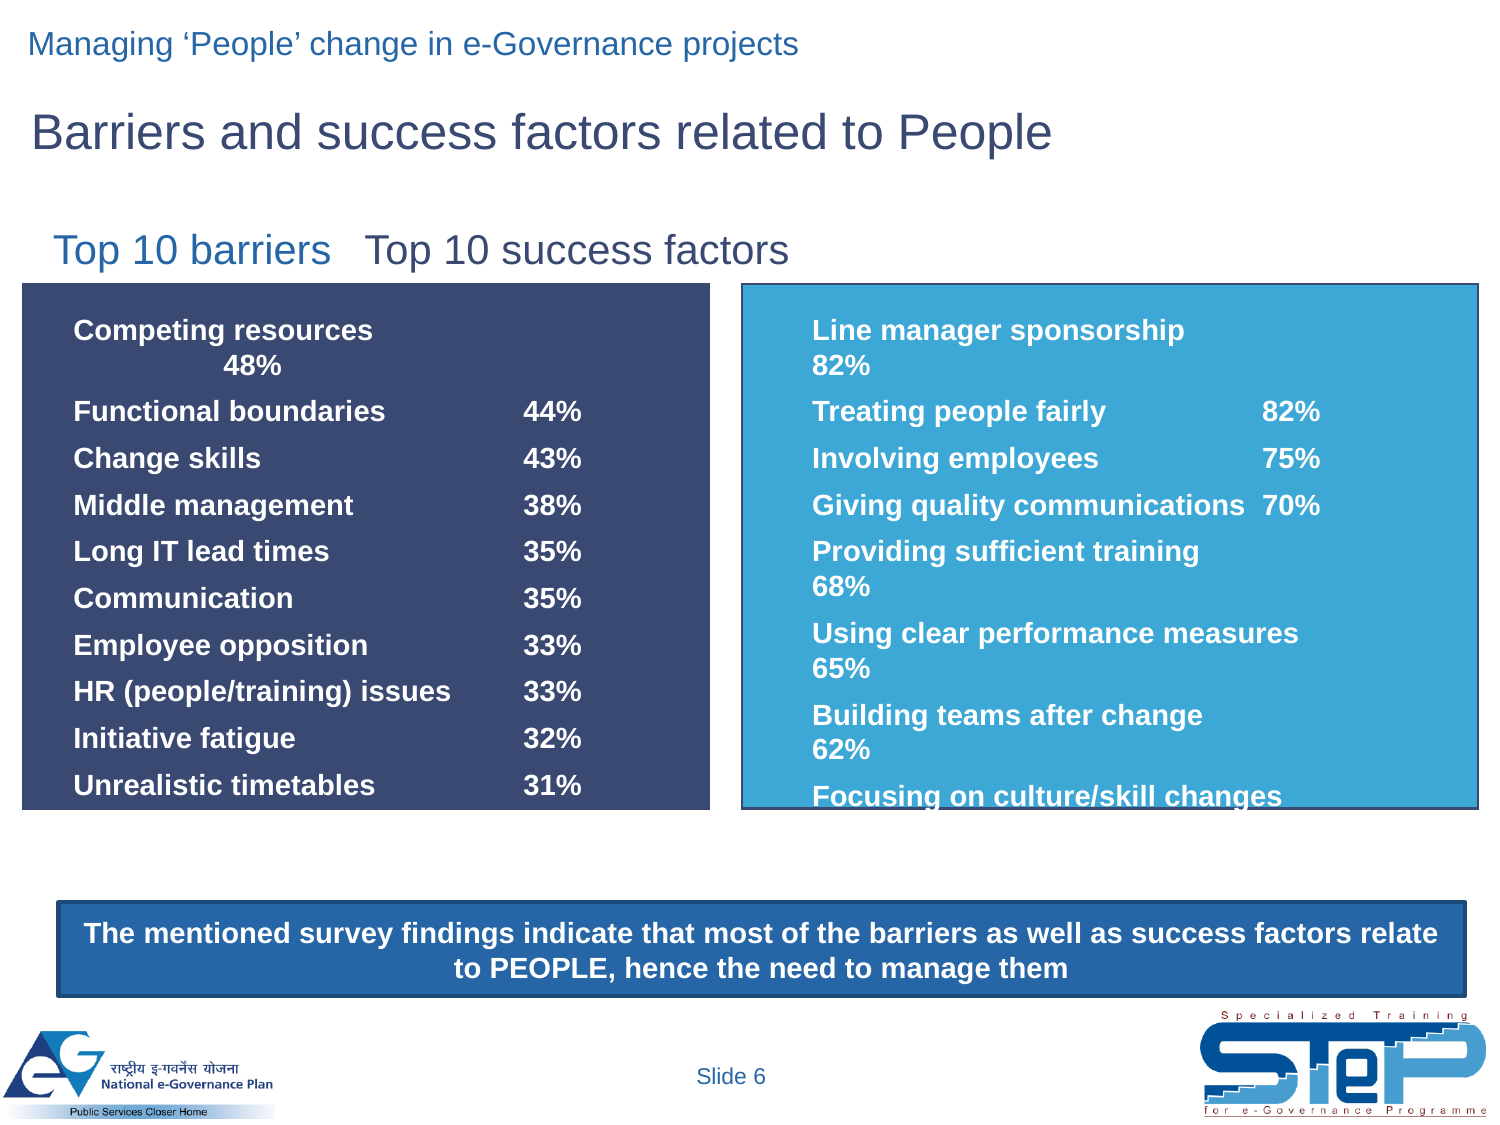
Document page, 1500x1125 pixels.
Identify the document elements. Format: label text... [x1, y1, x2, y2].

picture [1200, 1011, 1486, 1117]
text_box Managing ‘People’ change in e-Governance projects [27, 28, 854, 62]
list Top 10 barriers Top 10 success factors [52, 222, 1500, 934]
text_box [741, 283, 1479, 809]
title Barriers and success factors related to People [30, 99, 1476, 235]
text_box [22, 283, 710, 809]
picture [2, 1031, 275, 1119]
text_box The mentioned survey findings indicate that most of the barriers as well as success factors relate to PEOPLE, hence the need to manage them [56, 900, 1467, 998]
